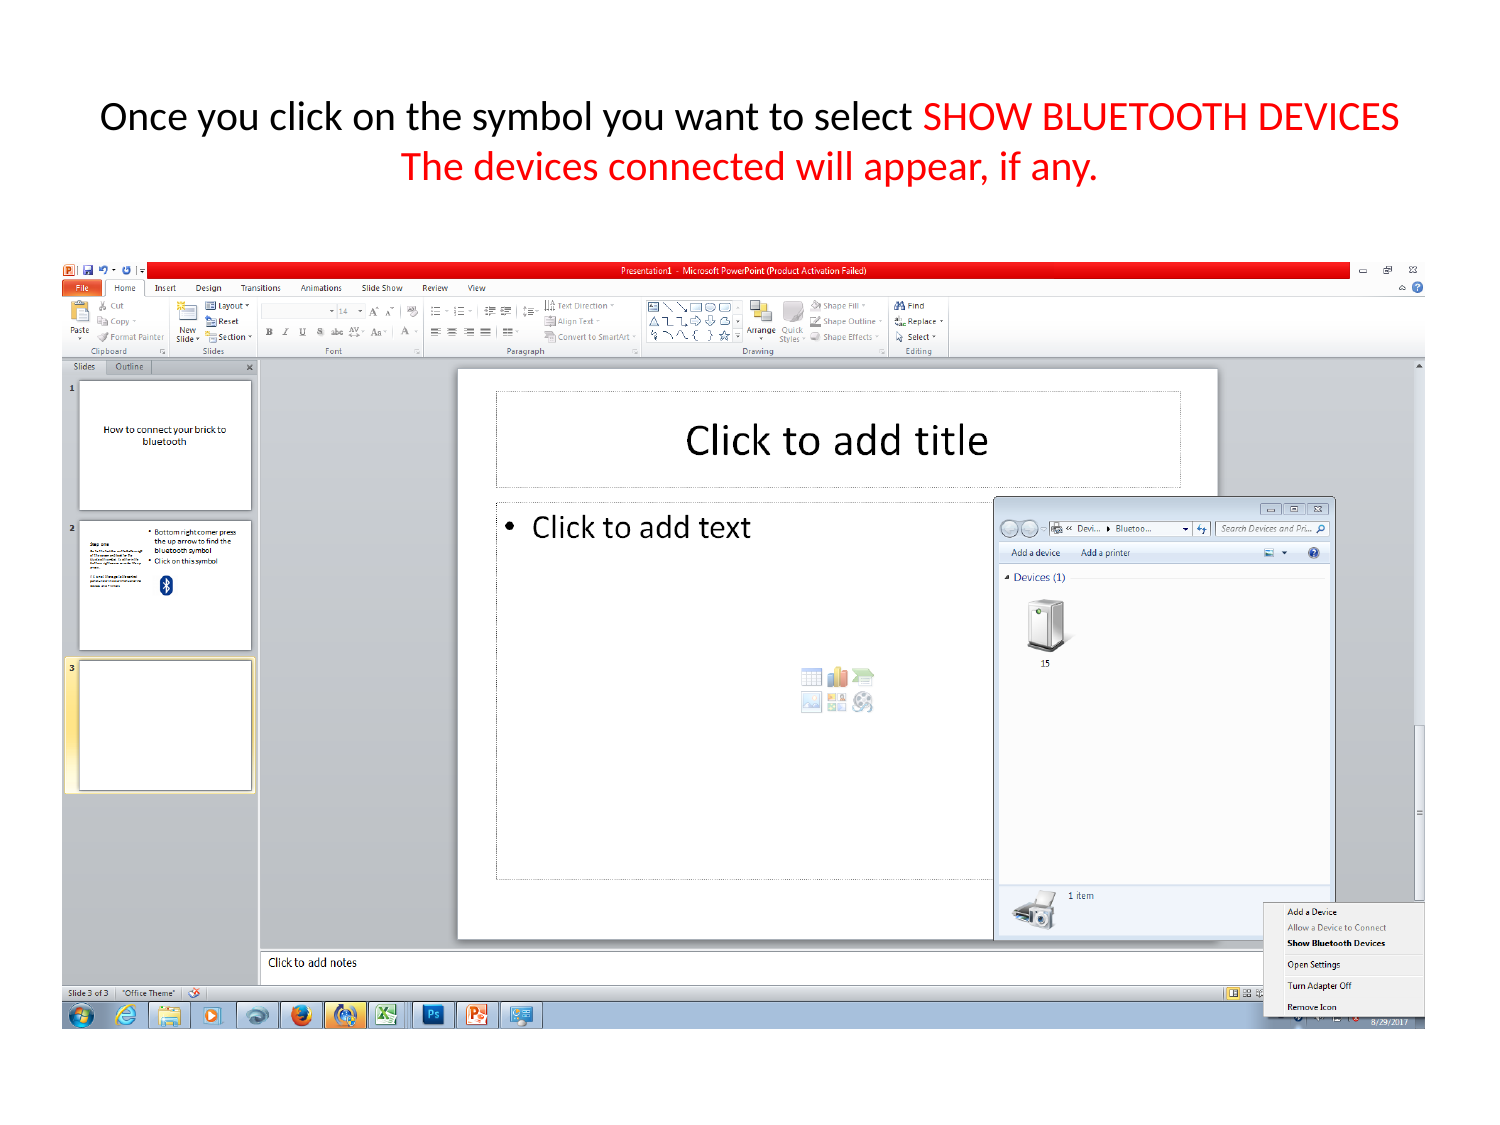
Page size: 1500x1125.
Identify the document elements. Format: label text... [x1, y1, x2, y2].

title Once you click on the symbol you want to select SHOW BLUETOOTH DEVICES The devices connected will appear, if any. [75, 45, 1425, 233]
picture [62, 262, 1426, 1030]
